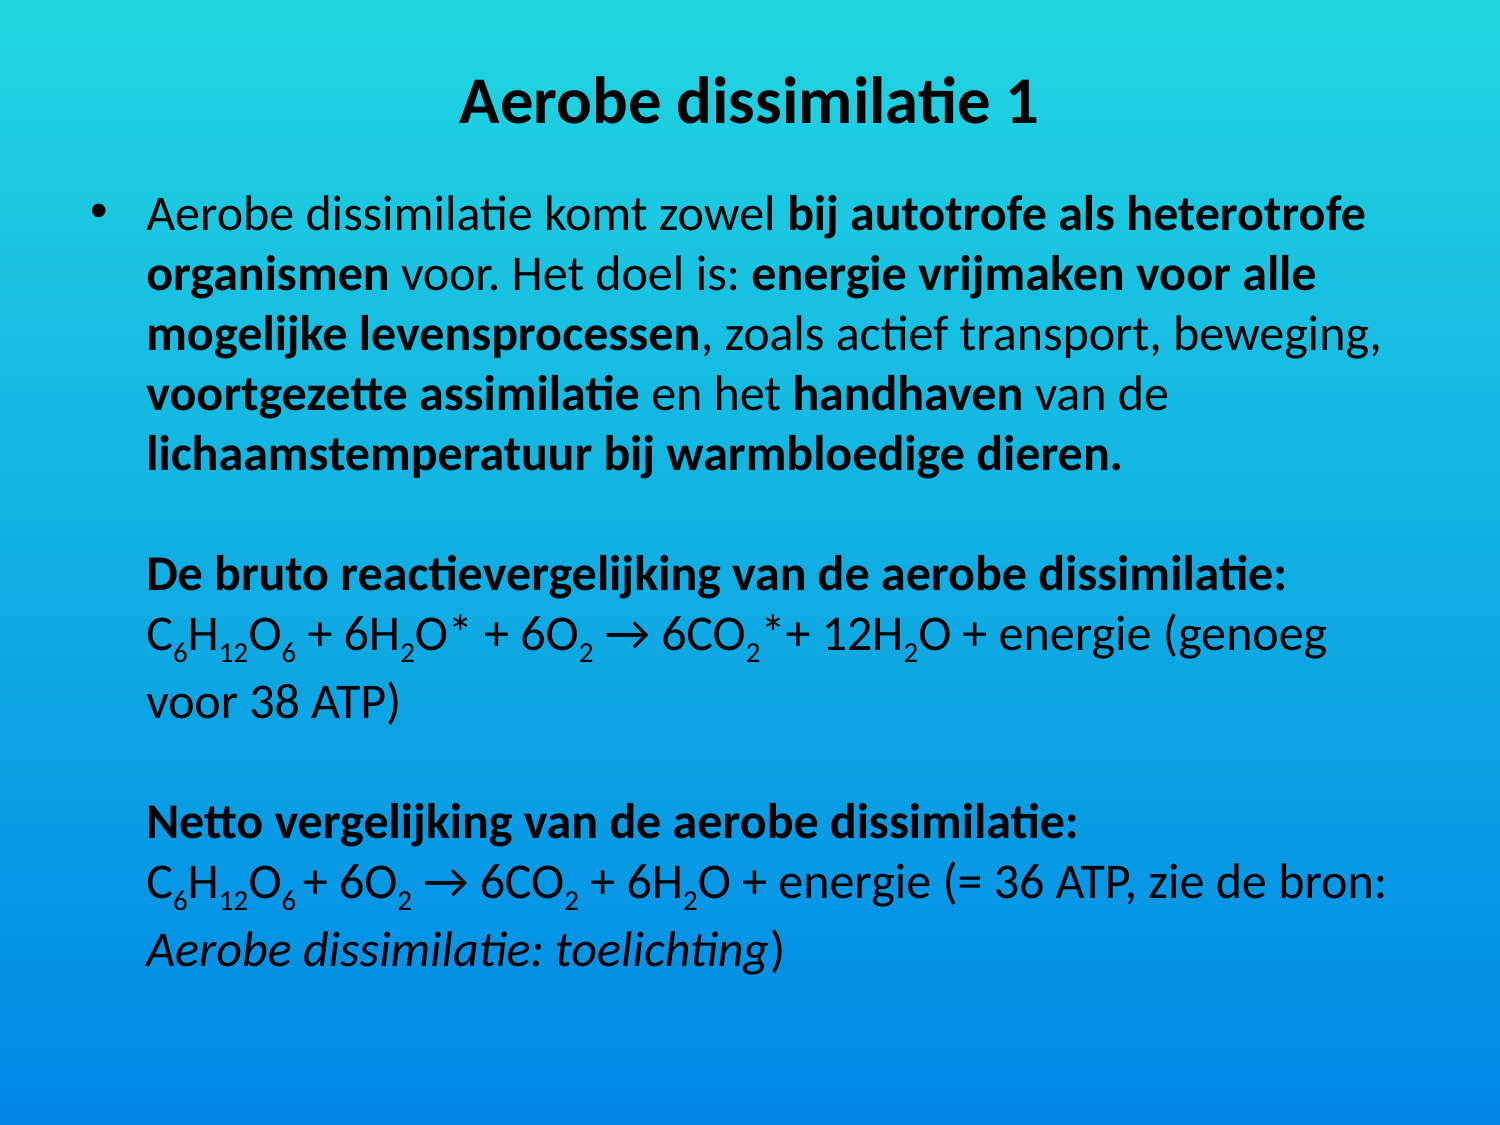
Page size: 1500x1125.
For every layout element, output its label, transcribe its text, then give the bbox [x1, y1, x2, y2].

title Aerobe dissimilatie 1 [75, 45, 1425, 149]
list Aerobe dissimilatie komt zowel bij autotrofe als heterotrofe organismen voor. Het doel is: energie vrijmaken voor alle mogelijke levensprocessen, zoals actief transport, beweging, voortgezette assimilatie en het handhaven van de lichaamstemperatuur bij warmbloedige dieren. De bruto reactievergelijking van de aerobe dissimilatie: C6H12O6 + 6H2O* + 6O2 → 6CO2*+ 12H2O + energie (genoeg voor 38 ATP) Netto vergelijking van de aerobe dissimilatie: C6H12O6 + 6O2 → 6CO2 + 6H2O + energie (= 36 ATP, zie de bron: Aerobe dissimilatie: toelichting) [75, 172, 1425, 1083]
